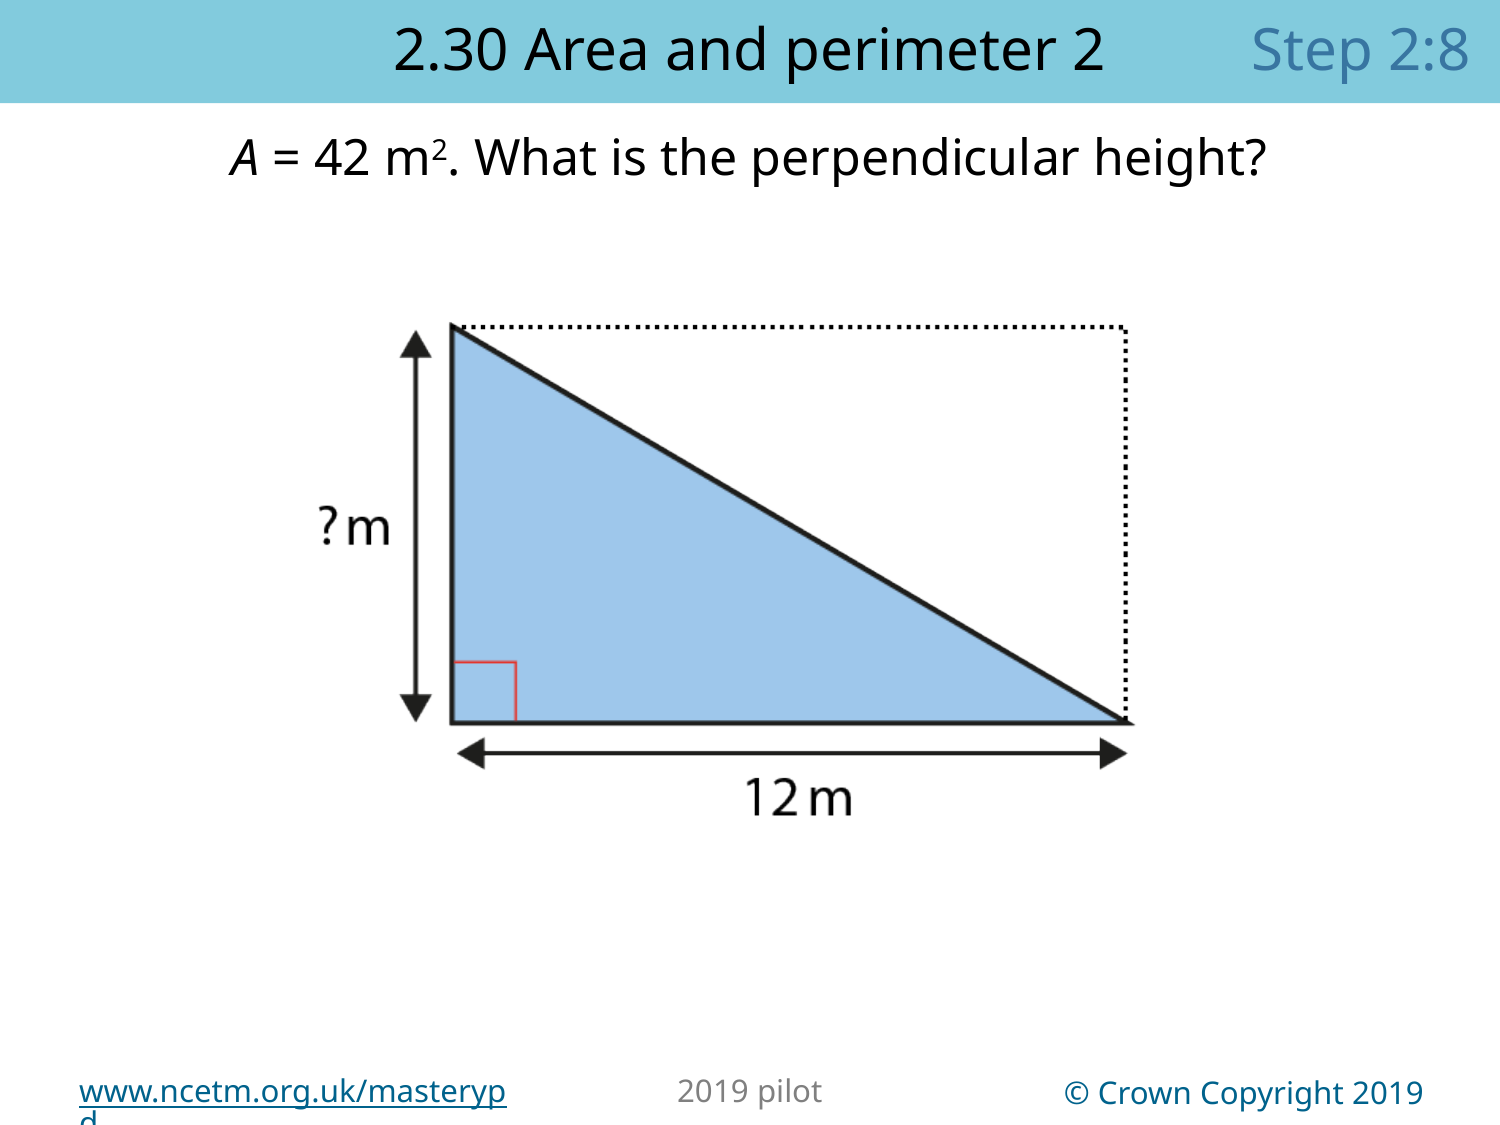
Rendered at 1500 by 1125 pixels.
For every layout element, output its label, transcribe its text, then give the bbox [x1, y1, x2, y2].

picture [101, 206, 1399, 919]
list Step 2:8 [0, 0, 1500, 104]
text_box A = 42 m2. What is the perpendicular height? [45, 118, 1455, 193]
